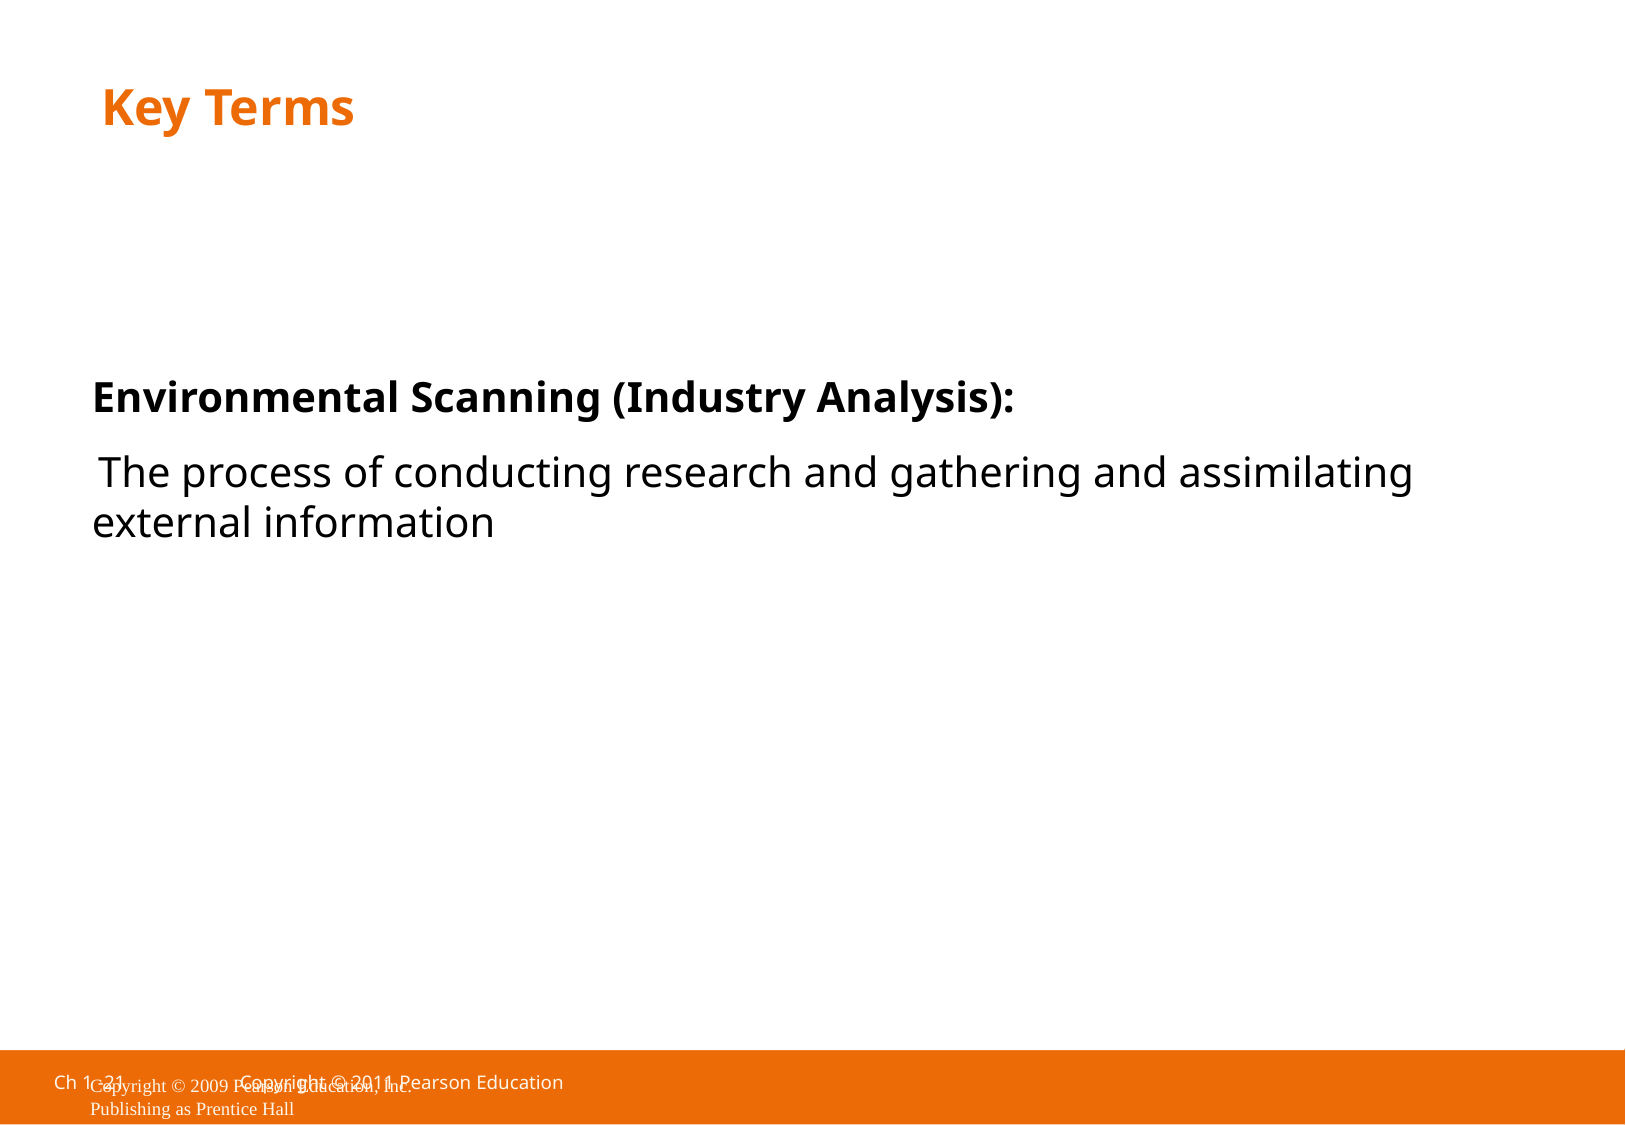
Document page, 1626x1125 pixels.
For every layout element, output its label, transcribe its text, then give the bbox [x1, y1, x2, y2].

text_box Copyright © 2009 Pearson Education, Inc. Publishing as Prentice Hall [90, 1073, 980, 1119]
text_box Copyright © 2011 Pearson Education [233, 1070, 699, 1093]
text_box [0, 1050, 1625, 1125]
picture [1352, 1042, 1625, 1124]
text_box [91, 325, 1543, 679]
text_box Ch 1 -21 [47, 1070, 167, 1093]
text_box Key Terms [94, 74, 1562, 136]
